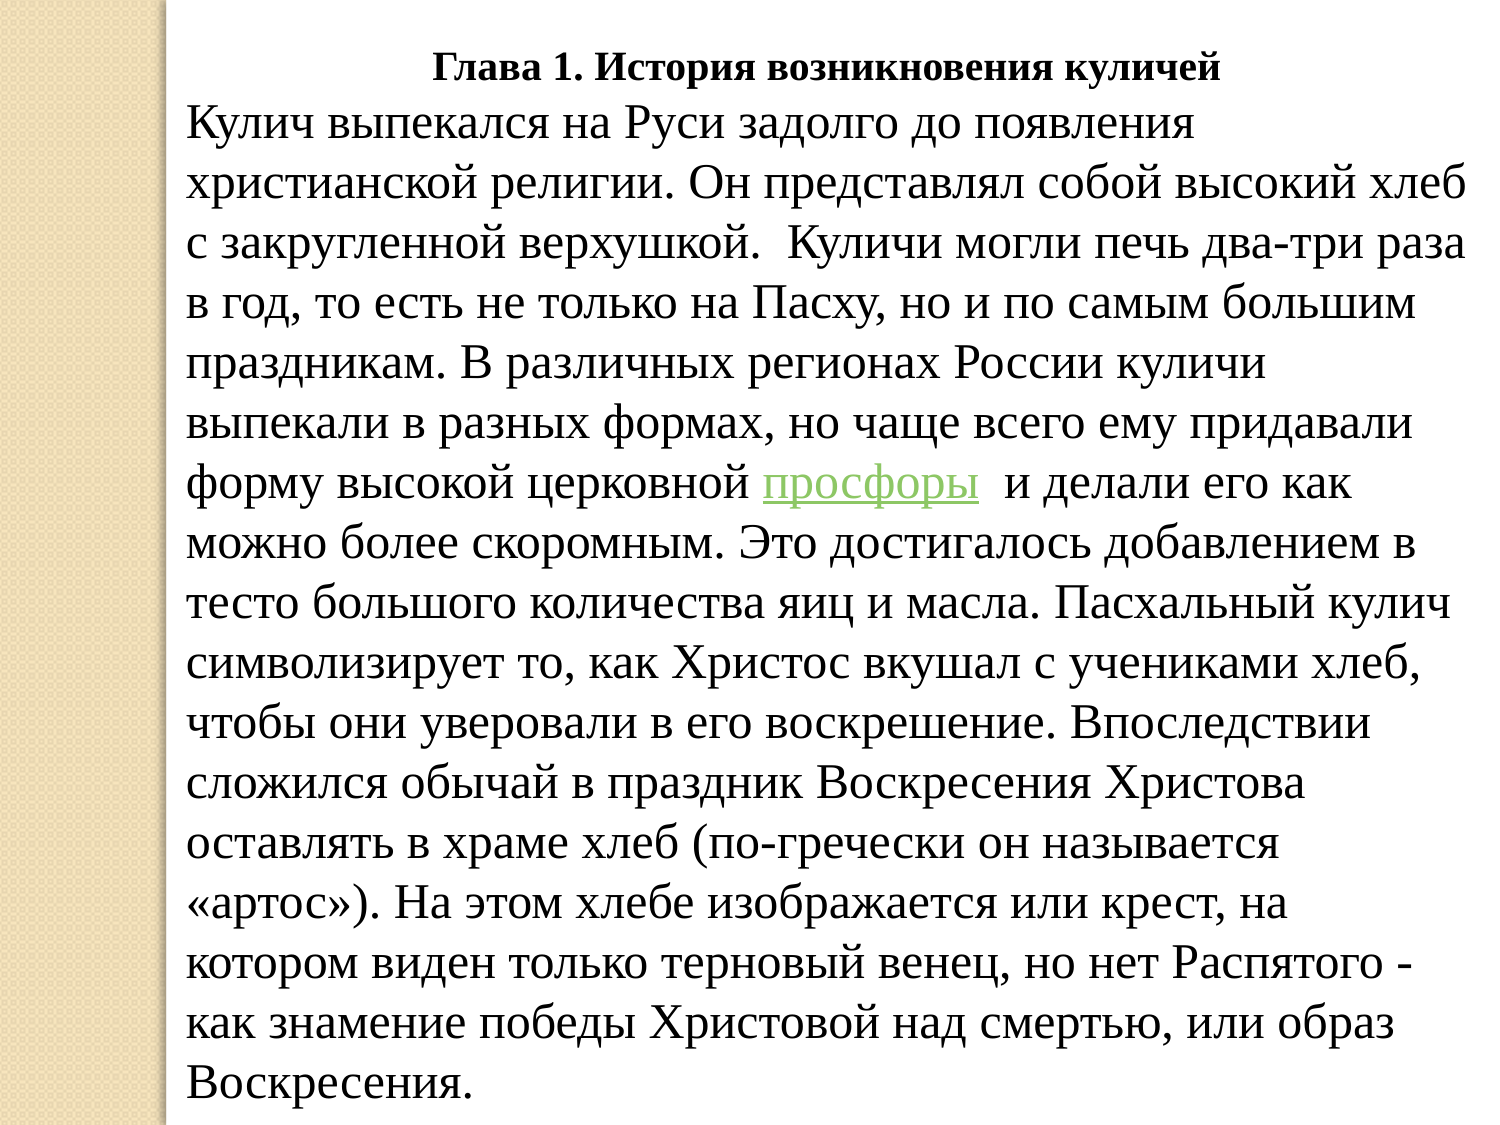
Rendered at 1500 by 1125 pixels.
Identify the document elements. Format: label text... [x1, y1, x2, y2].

text_box Глава 1. История возникновения куличей Кулич выпекался на Руси задолго до появления христианской религии. Он представлял собой высокий хлеб с закругленной верхушкой. Куличи могли печь два-три раза в год, то есть не только на Пасху, но и по самым большим праздникам. В различных регионах России куличи выпекали в разных формах, но чаще всего ему придавали форму высокой церковной просфоры и делали его как можно более скоромным. Это достигалось добавлением в тесто большого количества яиц и масла. Пасхальный кулич символизирует то, как Христос вкушал с учениками хлеб, чтобы они уверовали в его воскрешение. Впоследствии сложился обычай в праздник Воскресения Христова оставлять в храме хлеб (по-гречески он называется «артос»). На этом хлебе изображается или крест, на котором виден только терновый венец, но нет Распятого - как знамение победы Христовой над смертью, или образ Воскресения. [171, 30, 1483, 1125]
